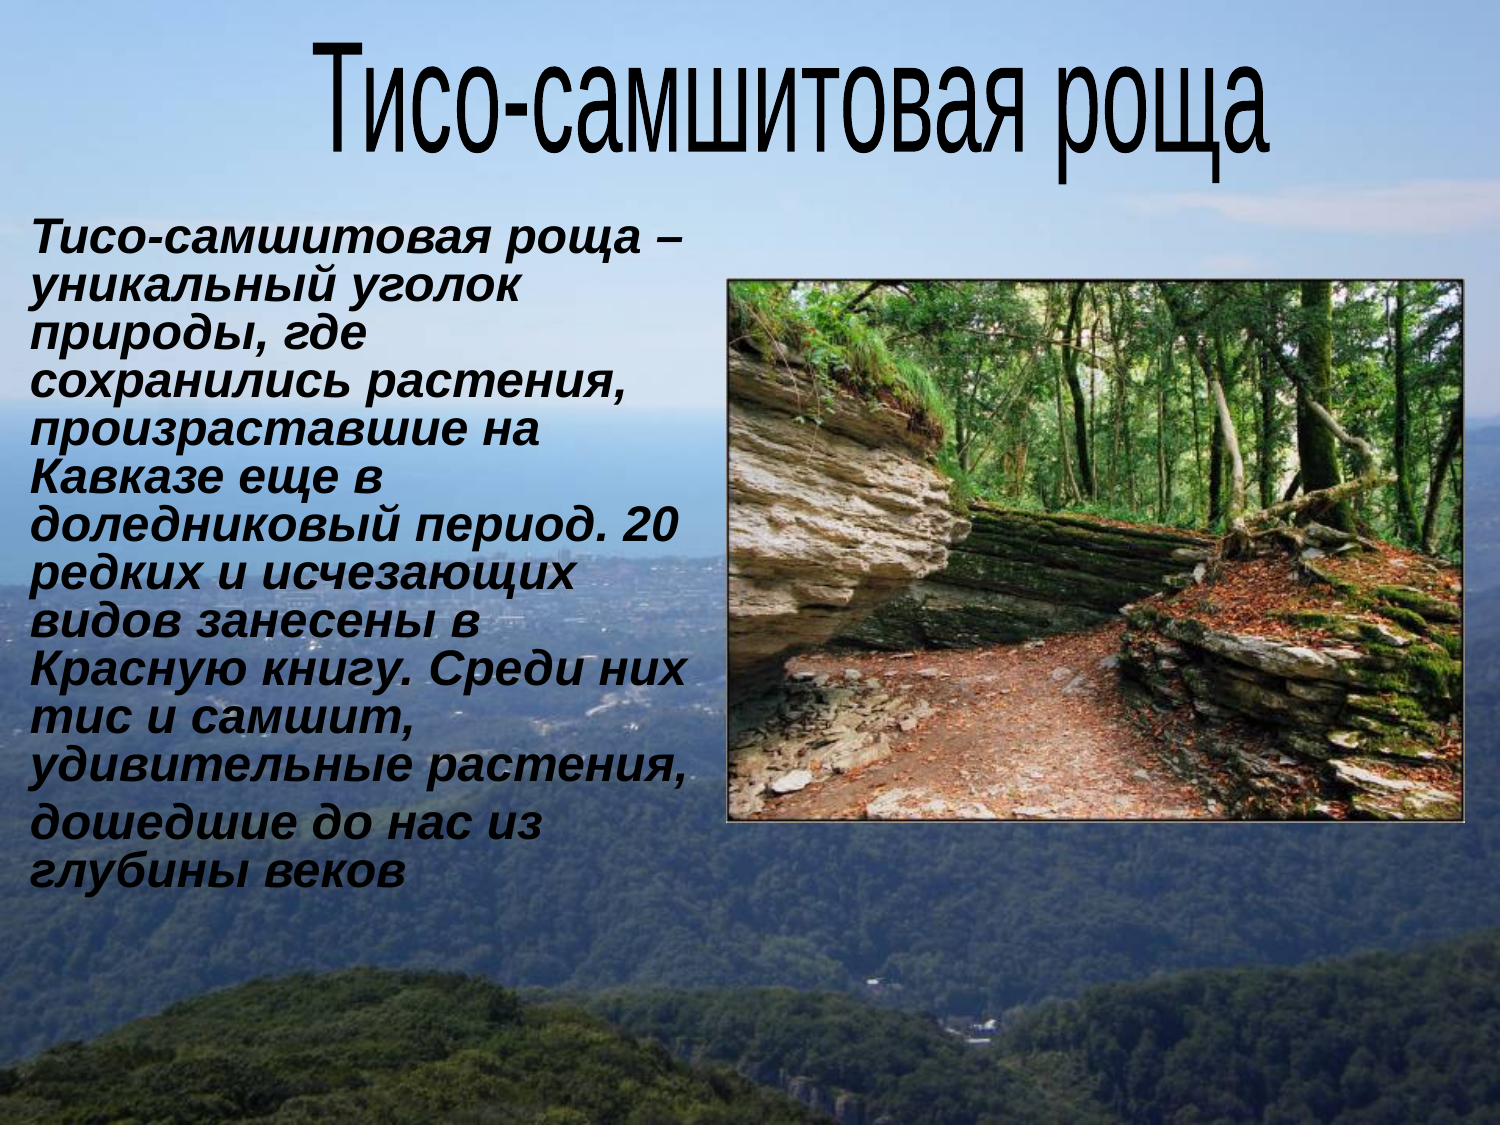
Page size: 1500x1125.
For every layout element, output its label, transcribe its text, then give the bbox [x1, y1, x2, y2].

list Тисо-самшитовая роща – уникальный уголок природы, где сохранились растения, произраставшие на Кавказе еще в доледниковый период. 20 редких и исчезающих видов занесены в Красную книгу. Среди них тис и самшит, удивительные растения, дошедшие до нас из глубины веков [0, 207, 715, 1029]
picture [0, 0, 1500, 1125]
